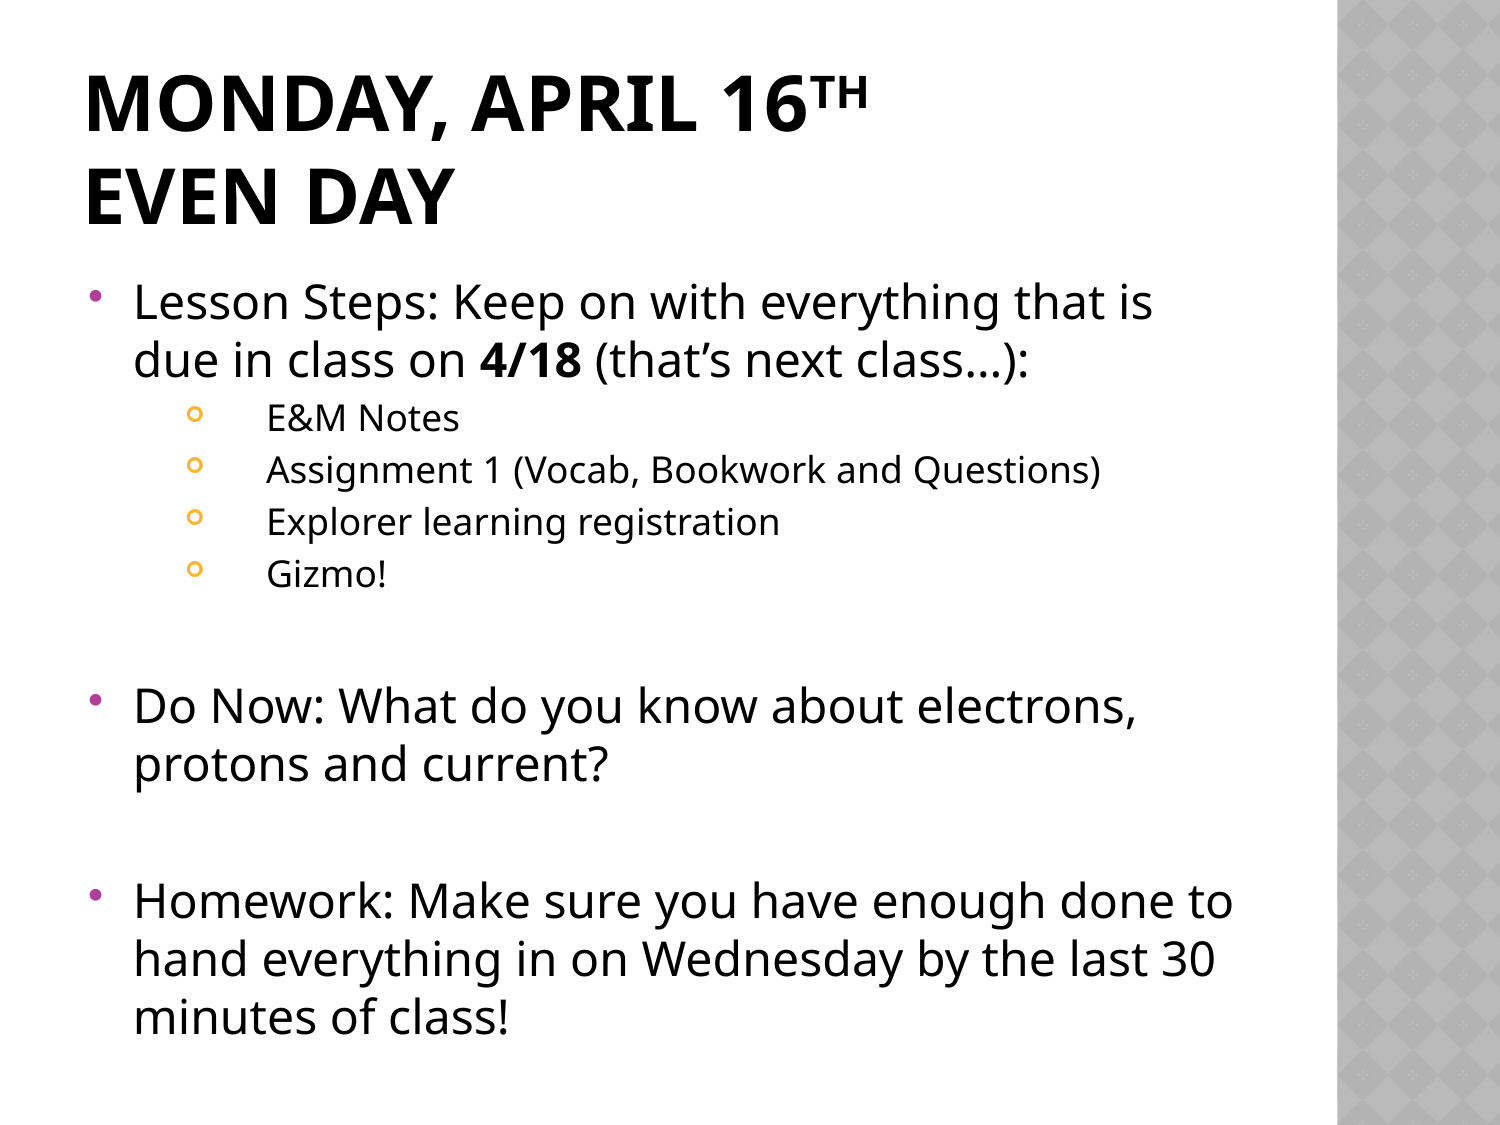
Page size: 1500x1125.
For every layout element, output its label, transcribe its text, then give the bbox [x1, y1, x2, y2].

title Monday, April 16th Even Day [75, 52, 1263, 240]
list Lesson Steps: Keep on with everything that is due in class on 4/18 (that’s next class…): E&M Notes Assignment 1 (Vocab, Bookwork and Questions) Explorer learning registration Gizmo! Do Now: What do you know about electrons, protons and current? Homework: Make sure you have enough done to hand everything in on Wednesday by the last 30 minutes of class! [75, 264, 1263, 1059]
